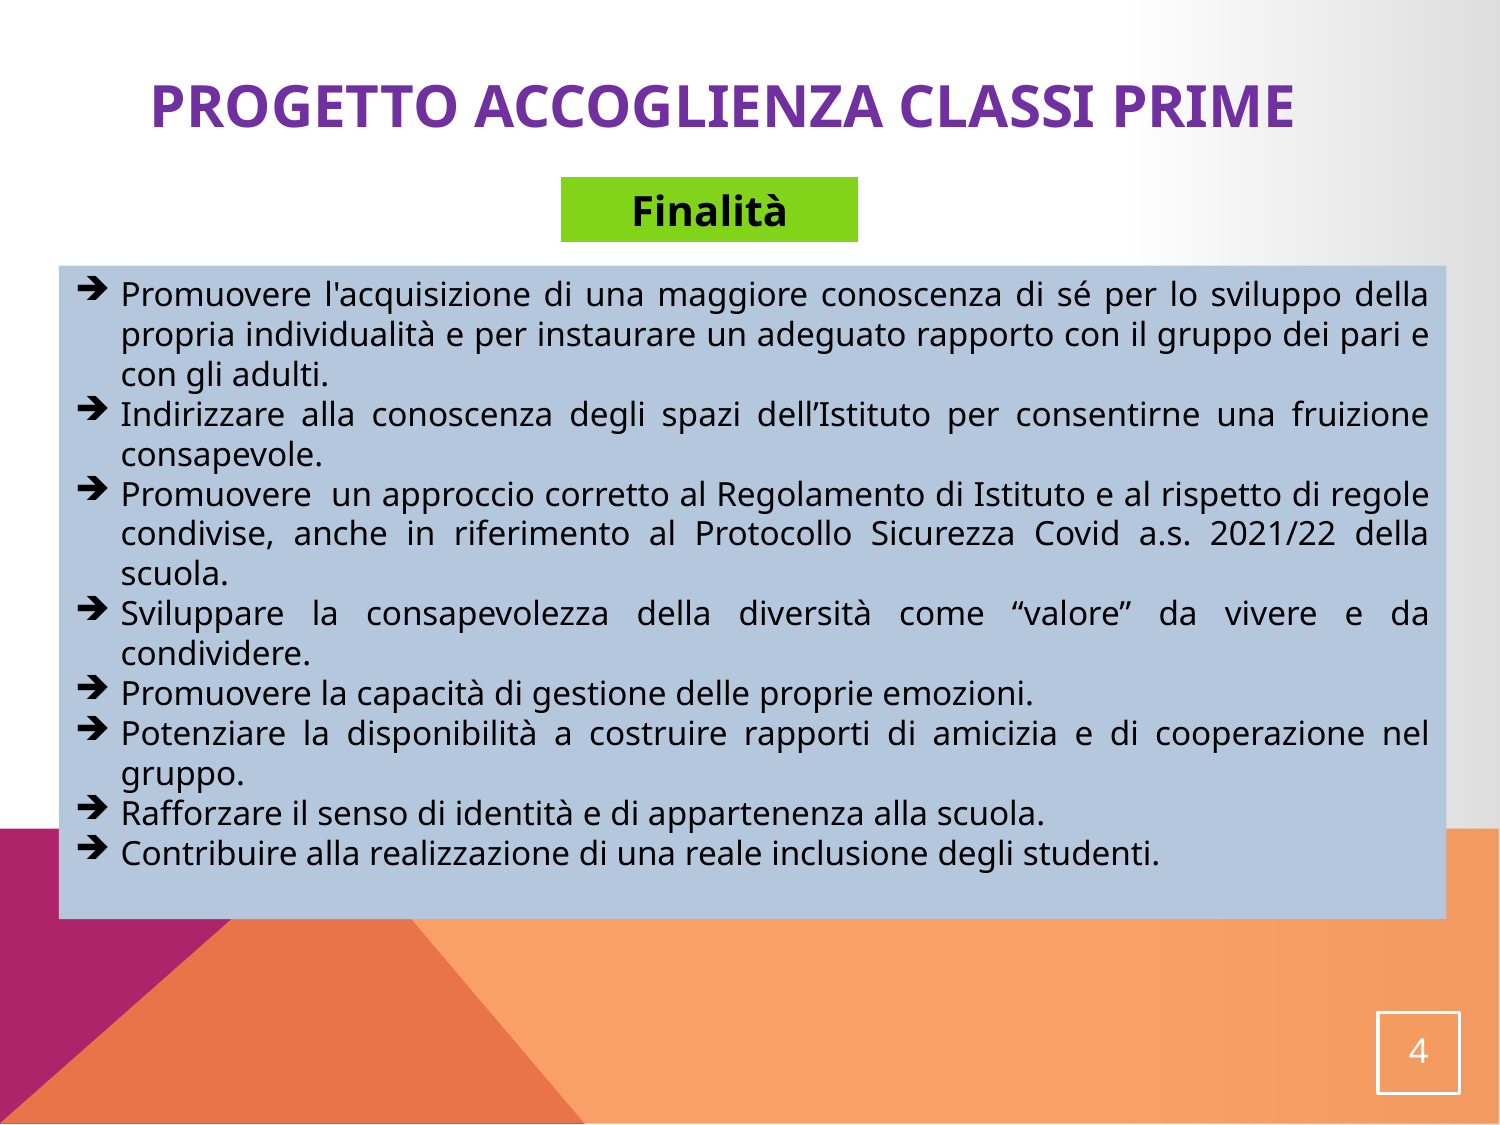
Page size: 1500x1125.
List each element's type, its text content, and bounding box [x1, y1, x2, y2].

text_box 4 [1378, 1012, 1460, 1094]
text_box Finalità [560, 177, 859, 242]
text_box Progetto Accoglienza classi prime [135, 60, 1368, 149]
text_box Promuovere l'acquisizione di una maggiore conoscenza di sé per lo sviluppo della propria individualità e per instaurare un adeguato rapporto con il gruppo dei pari e con gli adulti. Indirizzare alla conoscenza degli spazi dell’Istituto per consentirne una fruizione consapevole. Promuovere un approccio corretto al Regolamento di Istituto e al rispetto di regole condivise, anche in riferimento al Protocollo Sicurezza Covid a.s. 2021/22 della scuola. Sviluppare la consapevolezza della diversità come “valore” da vivere e da condividere. Promuovere la capacità di gestione delle proprie emozioni. Potenziare la disponibilità a costruire rapporti di amicizia e di cooperazione nel gruppo. Rafforzare il senso di identità e di appartenenza alla scuola. Contribuire alla realizzazione di una reale inclusione degli studenti. [58, 265, 1447, 920]
